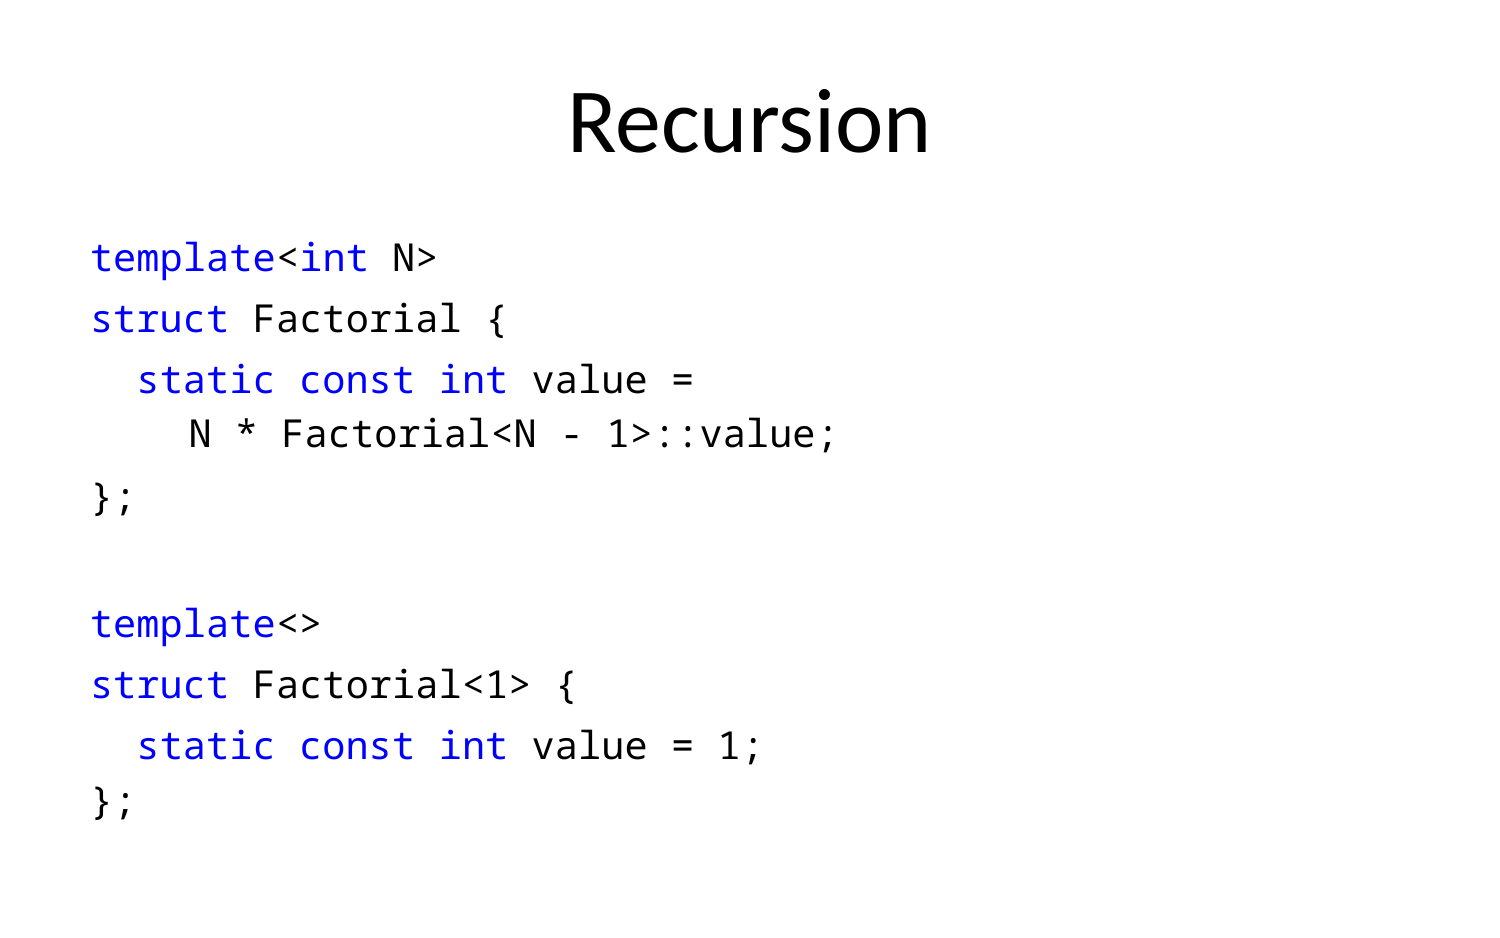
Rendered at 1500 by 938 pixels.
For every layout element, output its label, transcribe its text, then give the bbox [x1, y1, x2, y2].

list template<int N> struct Factorial { static const int value = N * Factorial<N - 1>::value; }; template<> struct Factorial<1> { static const int value = 1; }; [75, 218, 1425, 838]
title Recursion [75, 37, 1425, 194]
